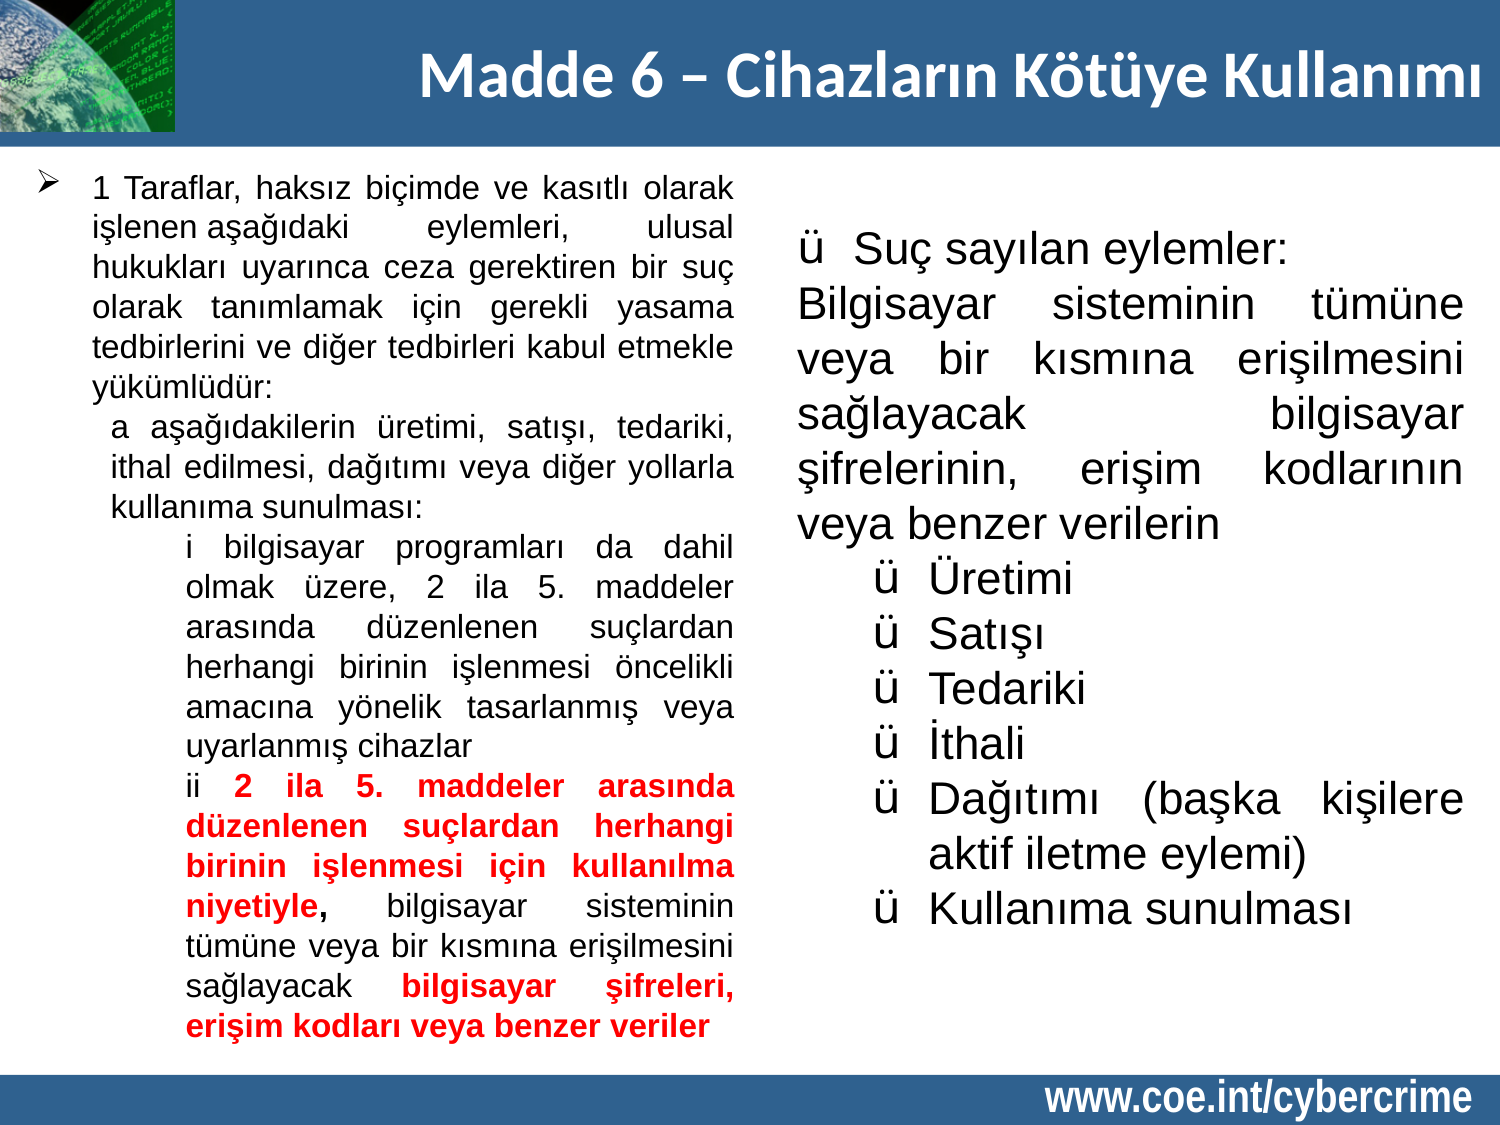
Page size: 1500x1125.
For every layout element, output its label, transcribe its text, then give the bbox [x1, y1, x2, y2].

text_box 1 Taraflar, haksız biçimde ve kasıtlı olarak işlenen aşağıdaki eylemleri, ulusal hukukları uyarınca ceza gerektiren bir suç olarak tanımlamak için gerekli yasama tedbirlerini ve diğer tedbirleri kabul etmekle yükümlüdür: a aşağıdakilerin üretimi, satışı, tedariki, ithal edilmesi, dağıtımı veya diğer yollarla kullanıma sunulması: i bilgisayar programları da dahil olmak üzere, 2 ila 5. maddeler arasında düzenlenen suçlardan herhangi birinin işlenmesi öncelikli amacına yönelik tasarlanmış veya uyarlanmış cihazlar ii 2 ila 5. maddeler arasında düzenlenen suçlardan herhangi birinin işlenmesi için kullanılma niyetiyle, bilgisayar sisteminin tümüne veya bir kısmına erişilmesini sağlayacak bilgisayar şifreleri, erişim kodları veya benzer veriler [20, 158, 750, 1052]
text_box Suç sayılan eylemler: Bilgisayar sisteminin tümüne veya bir kısmına erişilmesini sağlayacak bilgisayar şifrelerinin, erişim kodlarının veya benzer verilerin Üretimi Satışı Tedariki İthali Dağıtımı (başka kişilere aktif iletme eylemi) Kullanıma sunulması [782, 211, 1480, 941]
picture [0, 0, 175, 132]
text_box Madde 6 – Cihazların Kötüye Kullanımı [0, 0, 1500, 149]
text_box [0, 1073, 1030, 1125]
text_box www.coe.int/cybercrime [1030, 1059, 1500, 1125]
